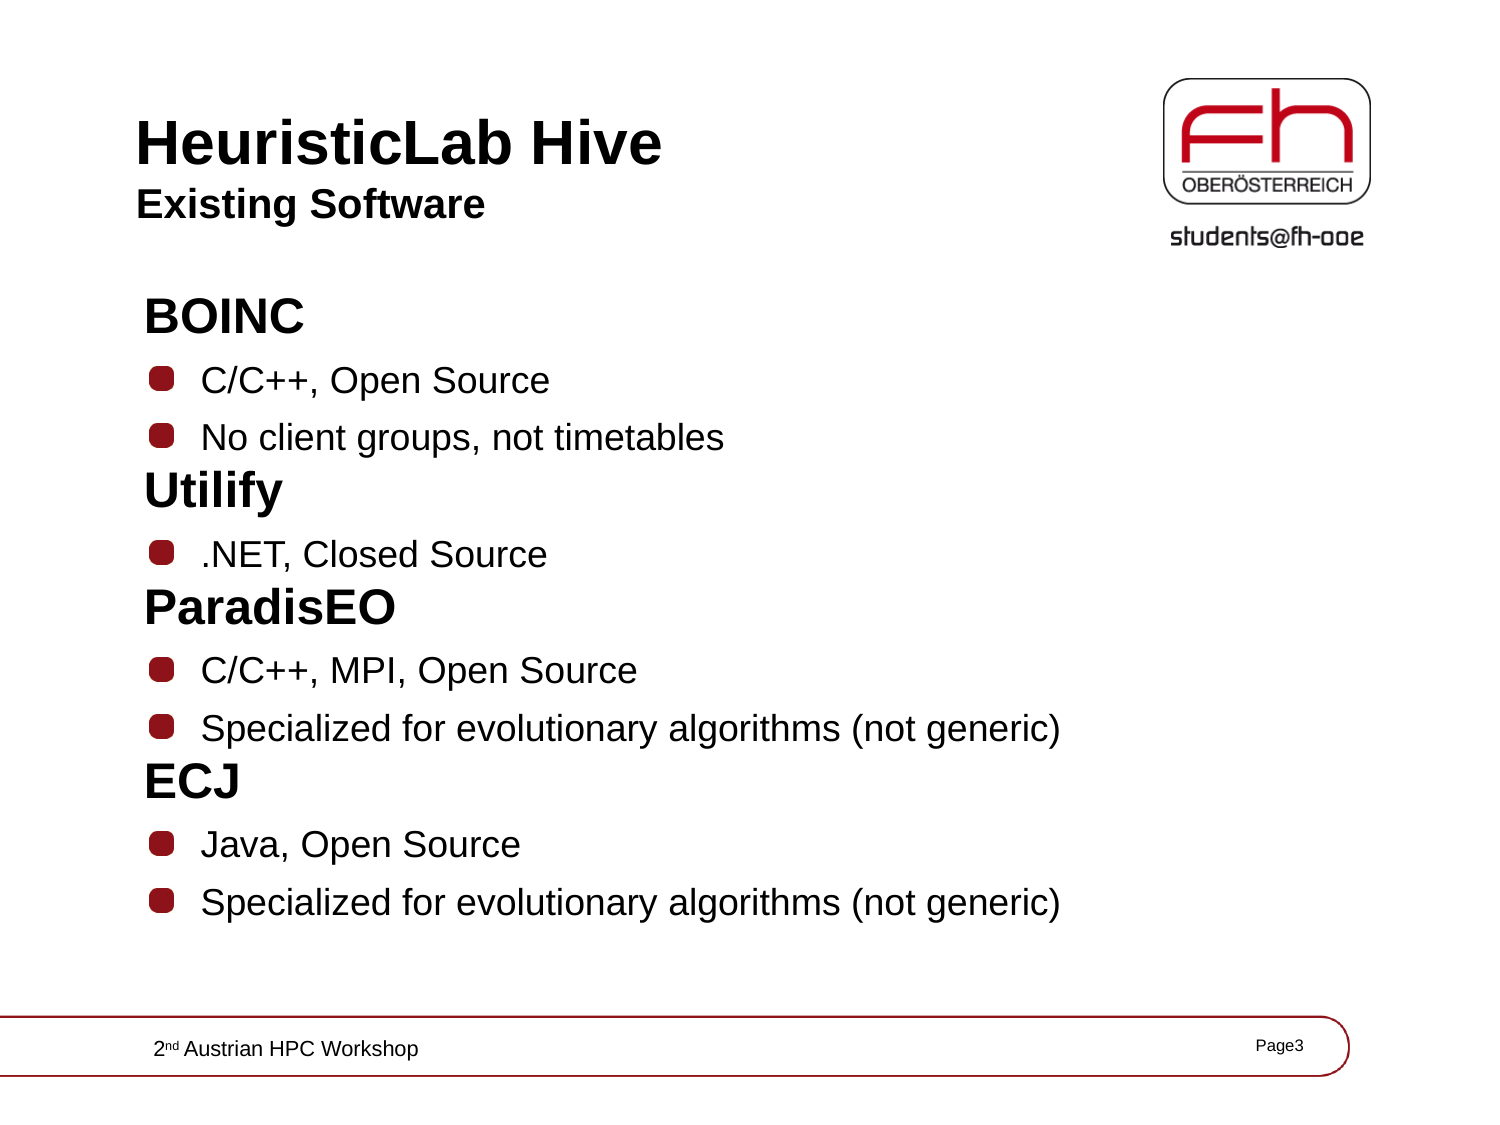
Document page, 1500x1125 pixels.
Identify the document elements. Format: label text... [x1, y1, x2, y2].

picture [149, 654, 174, 684]
picture [149, 420, 174, 450]
list BOINC C/C++, Open Source No client groups, not timetables Utilify .NET, Closed Source ParadisEO C/C++, MPI, Open Source Specialized for evolutionary algorithms (not generic) ECJ Java, Open Source Specialized for evolutionary algorithms (not generic) [129, 283, 1345, 953]
picture [149, 537, 174, 567]
picture [149, 363, 174, 393]
picture [1163, 78, 1371, 248]
picture [149, 885, 174, 915]
title HeuristicLab Hive Existing Software [135, 101, 1141, 243]
slide_number Page3 [991, 1027, 1304, 1063]
picture [149, 711, 174, 741]
picture [149, 828, 174, 858]
picture [0, 1012, 1353, 1080]
